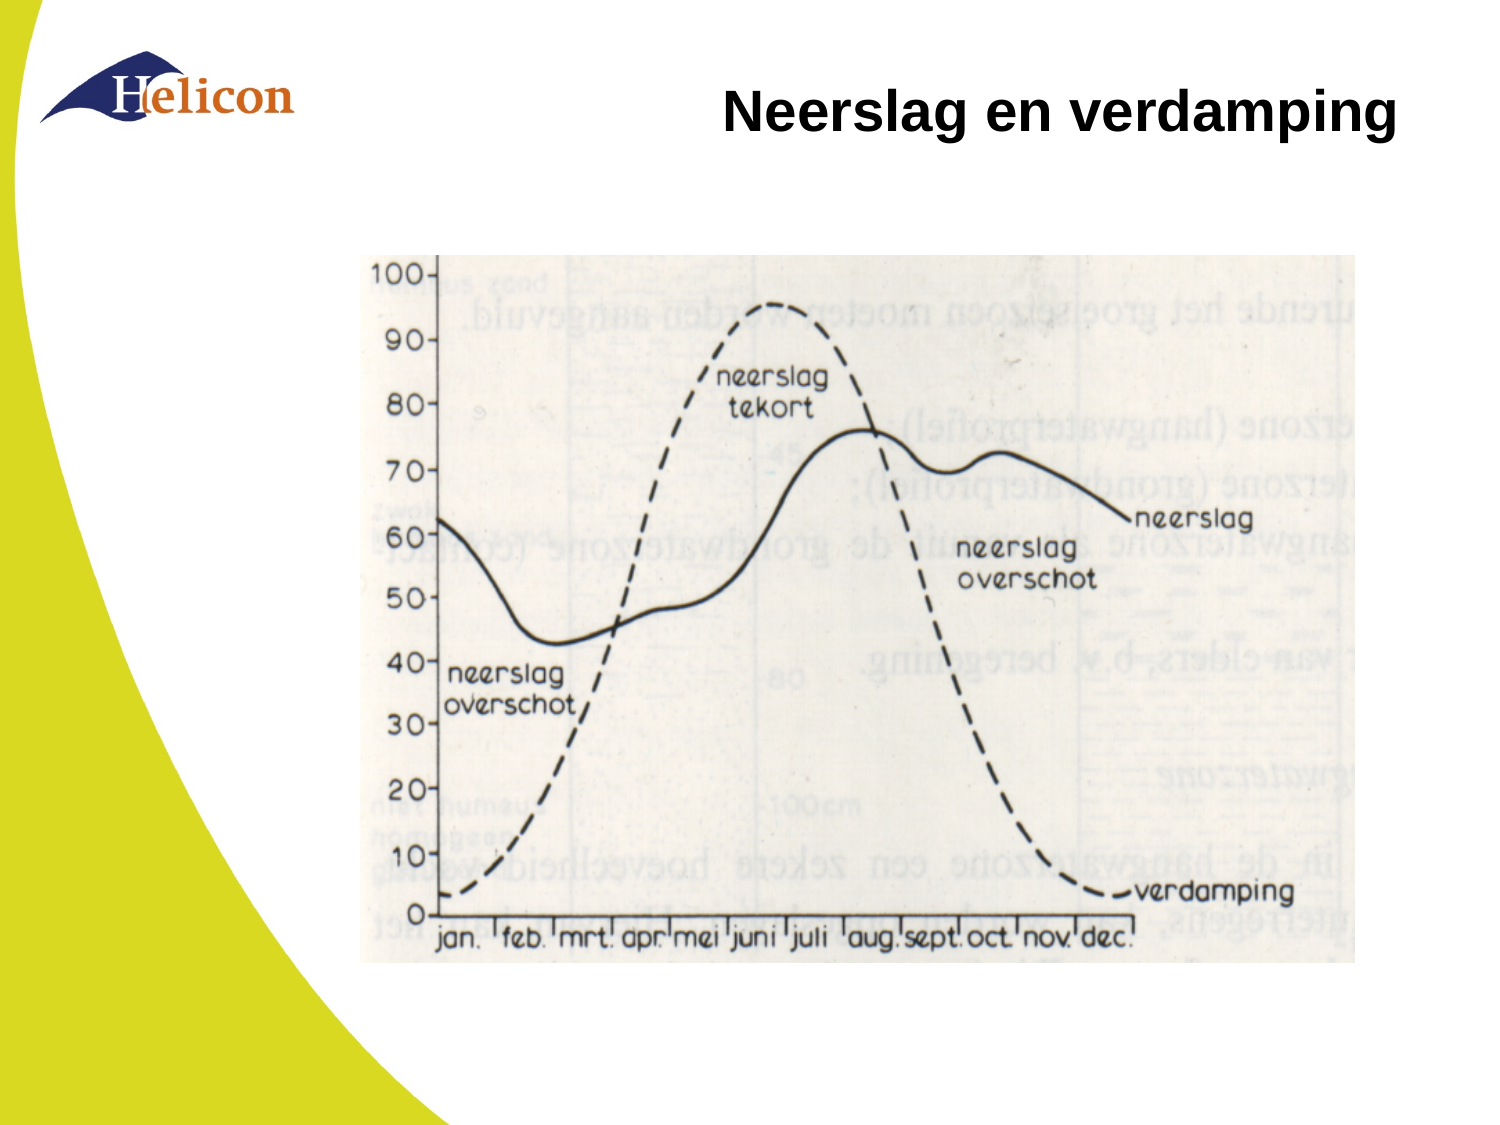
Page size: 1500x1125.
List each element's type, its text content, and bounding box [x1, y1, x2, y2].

picture [0, 0, 1500, 1125]
title Neerslag en verdamping [324, 54, 1415, 161]
